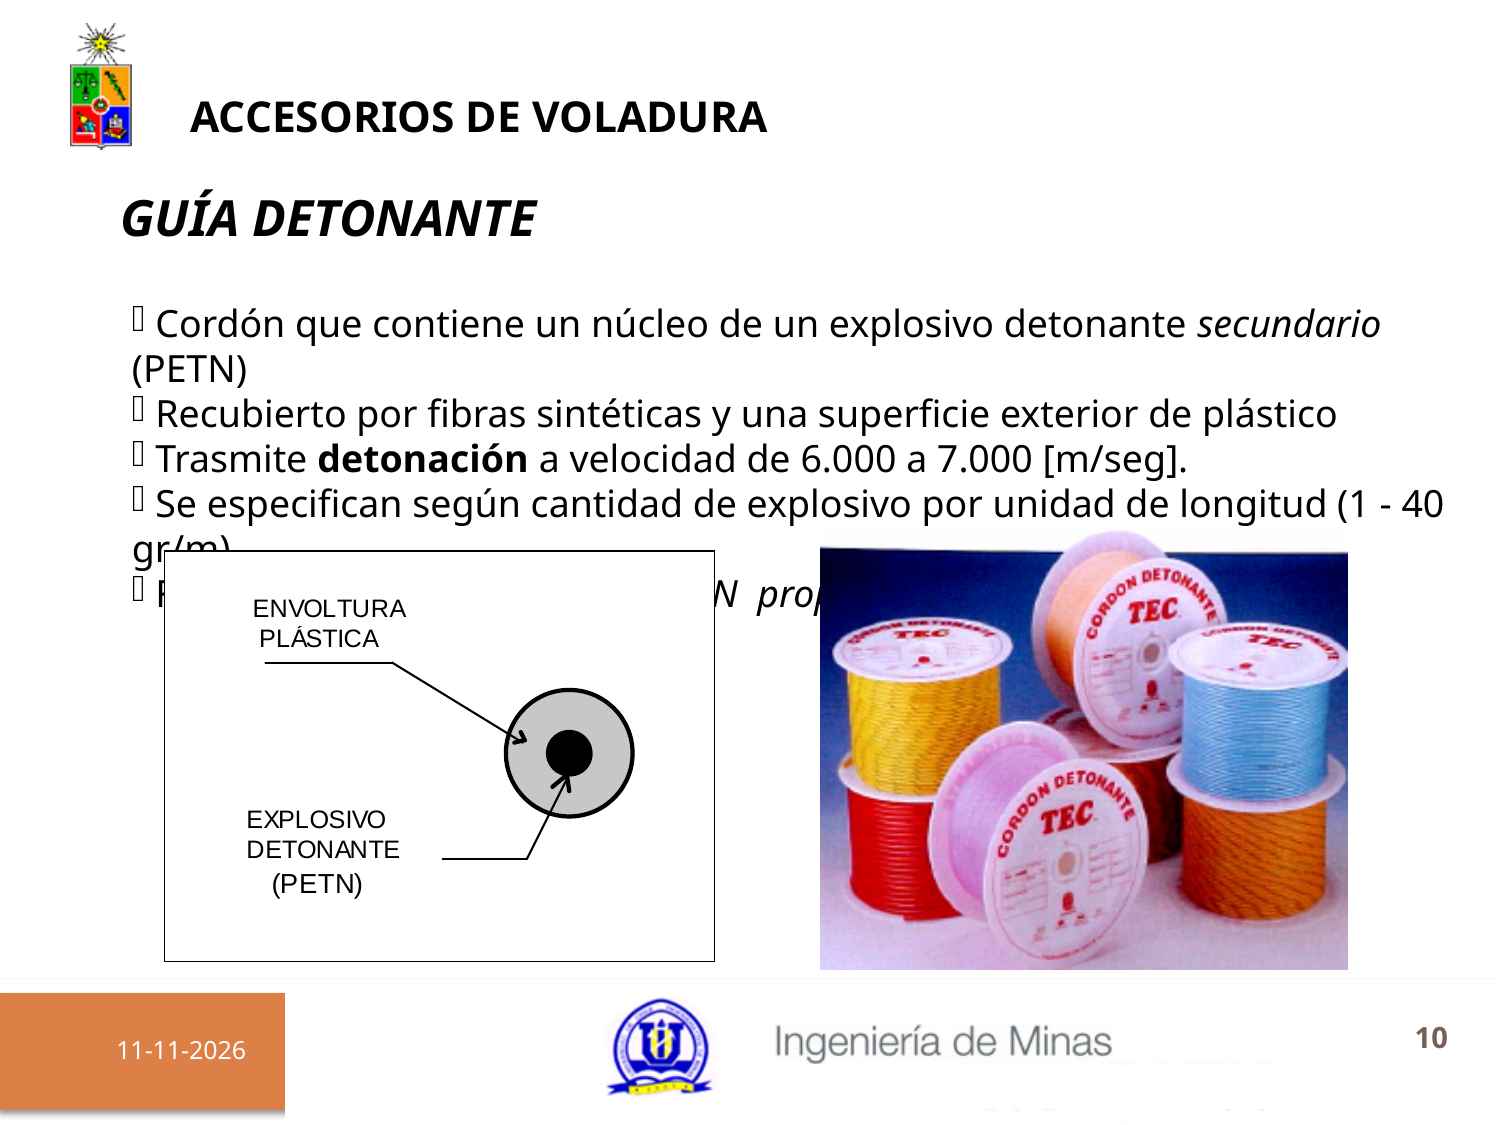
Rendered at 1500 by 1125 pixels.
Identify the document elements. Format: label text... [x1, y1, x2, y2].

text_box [163, 550, 716, 963]
picture [285, 980, 1500, 1125]
text_box Guía detonante [105, 187, 1196, 254]
picture [819, 526, 1348, 970]
picture [69, 23, 132, 151]
text_box Cordón que contiene un núcleo de un explosivo detonante secundario (PETN) Recubierto por fibras sintéticas y una superficie exterior de plástico Trasmite detonación a velocidad de 6.000 a 7.000 [m/seg]. Se especifican según cantidad de explosivo por unidad de longitud (1 - 40 gr/m). Función: CONEXIÓN e INICIACIÓN propiamente tal. [117, 292, 1465, 623]
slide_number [12, 995, 279, 1108]
text_box Accesorios de voladura [175, 81, 1266, 148]
